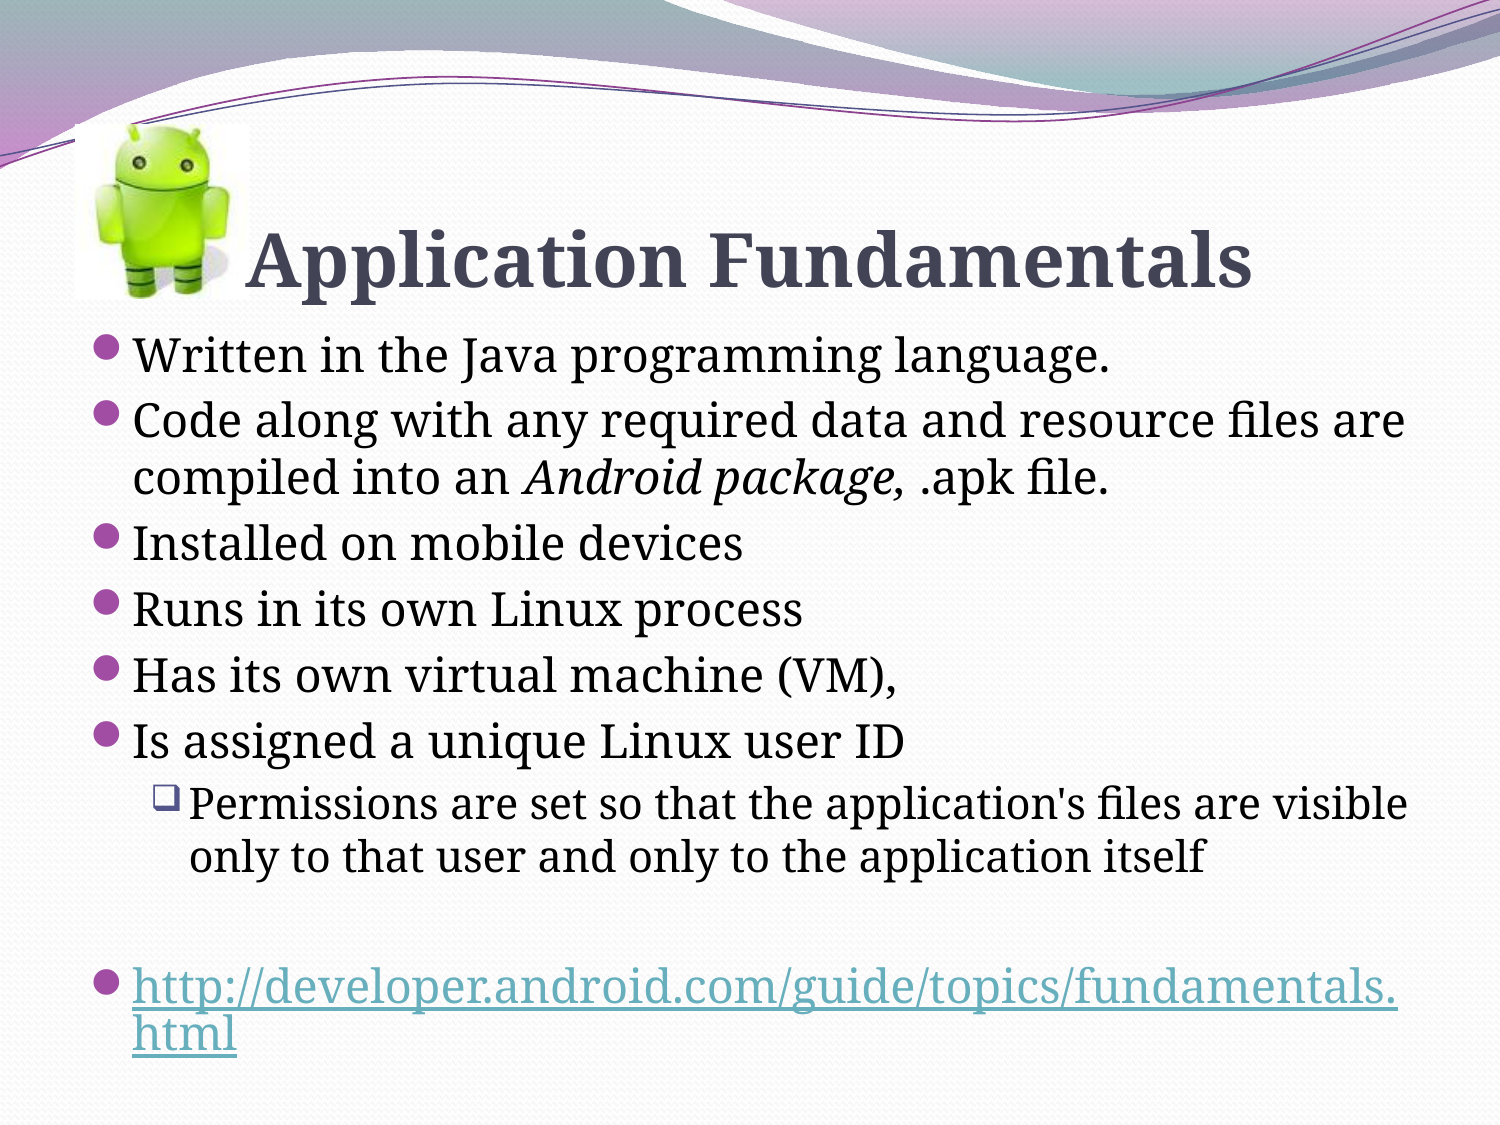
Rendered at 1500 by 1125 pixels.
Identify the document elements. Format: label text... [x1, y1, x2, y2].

title Application Fundamentals [75, 115, 1425, 303]
list Written in the Java programming language. Code along with any required data and resource files are compiled into an Android package, .apk file. Installed on mobile devices Runs in its own Linux process Has its own virtual machine (VM), Is assigned a unique Linux user ID Permissions are set so that the application's files are visible only to that user and only to the application itself http://developer.android.com/guide/topics/fundamentals.html [75, 317, 1425, 1038]
